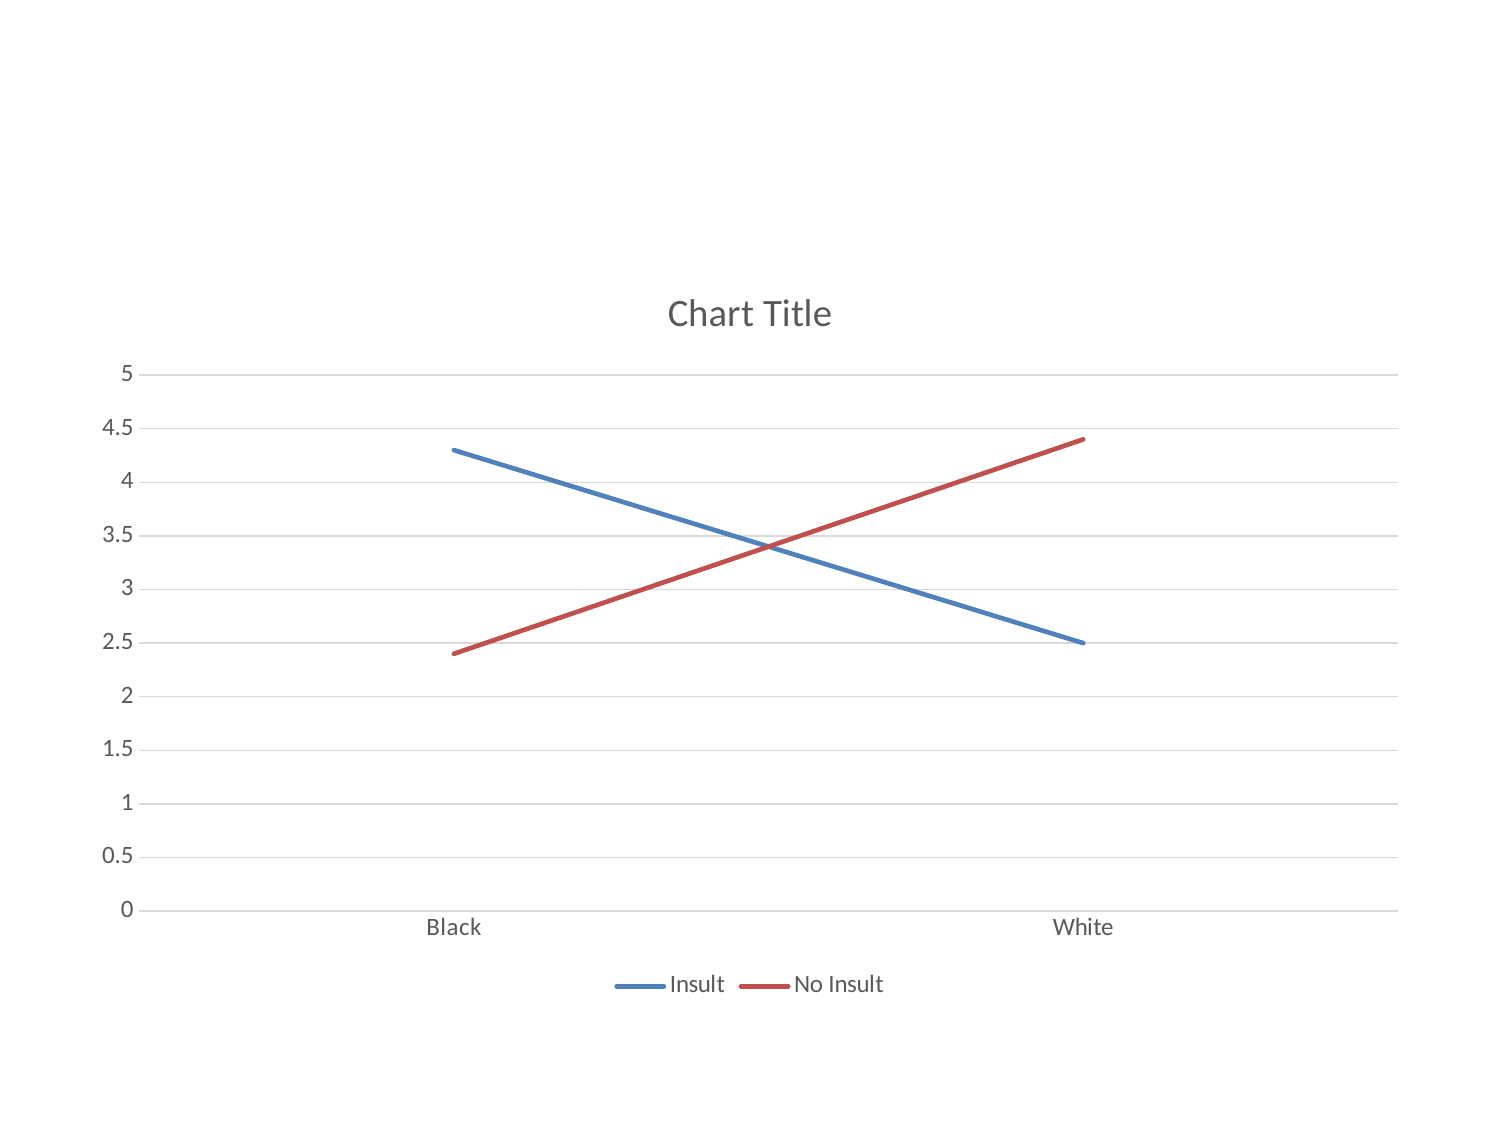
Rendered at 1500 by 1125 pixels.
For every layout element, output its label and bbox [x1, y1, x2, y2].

chart [74, 262, 1426, 1006]
